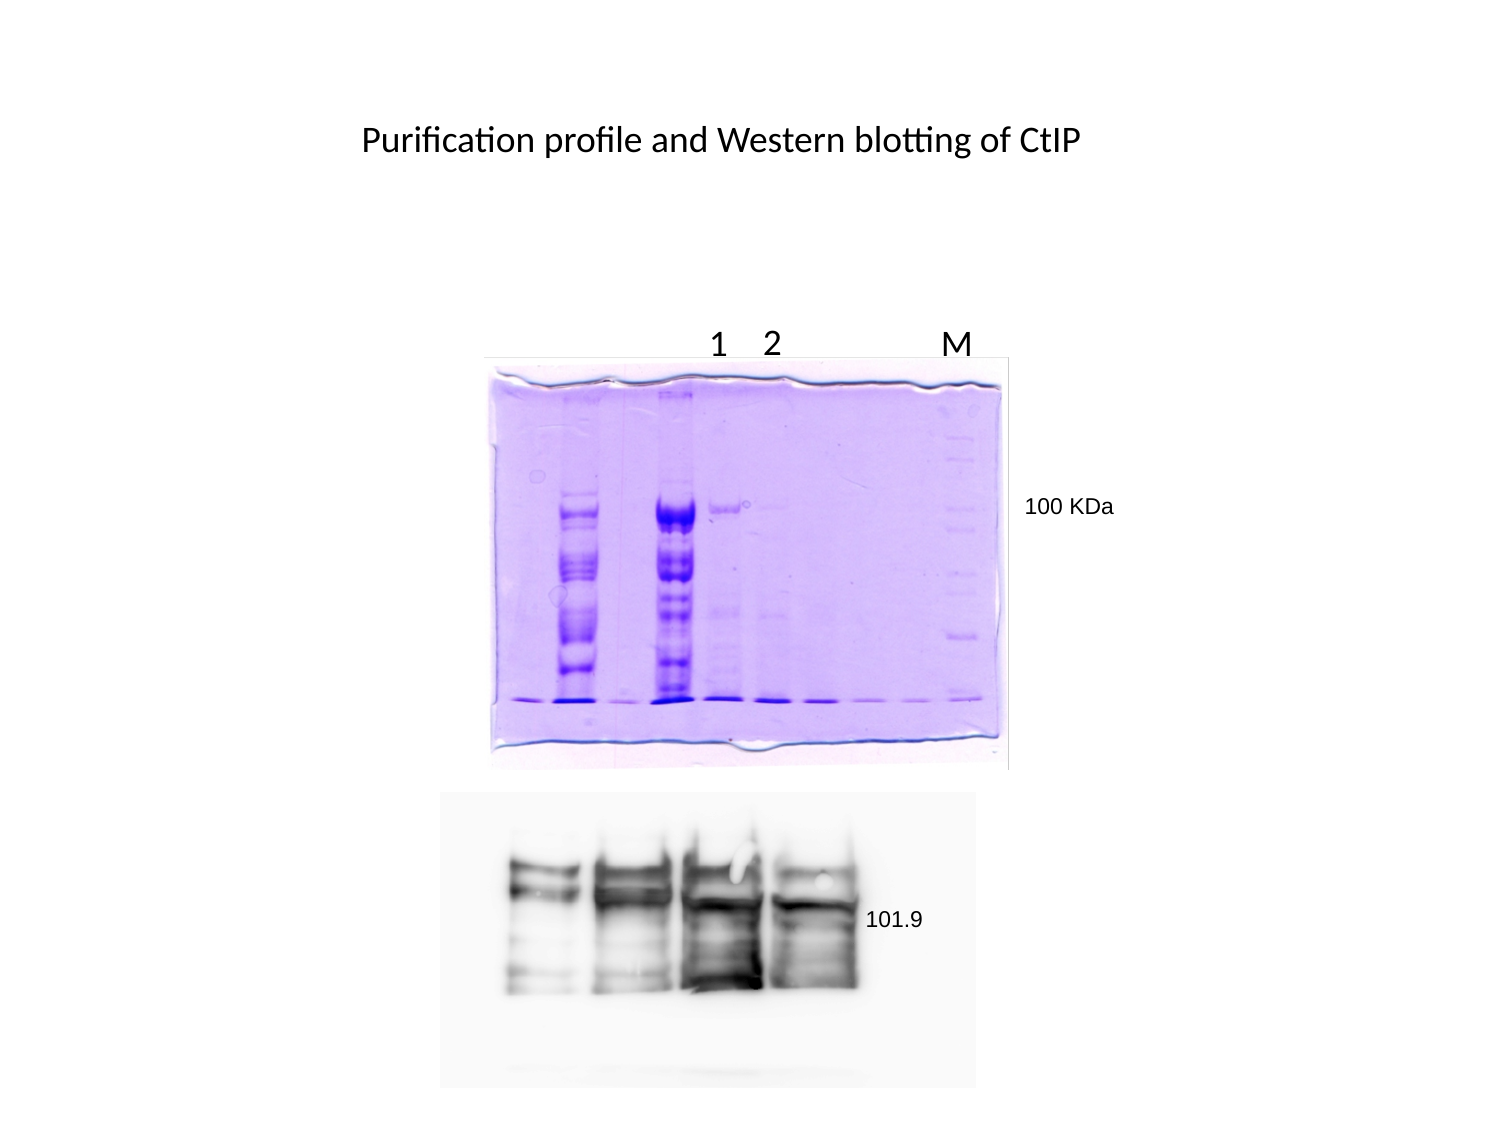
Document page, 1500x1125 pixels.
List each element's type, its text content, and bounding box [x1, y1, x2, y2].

text_box 1 [694, 311, 748, 355]
text_box 2 [748, 310, 811, 355]
text_box 100 KDa [1017, 484, 1142, 527]
picture [483, 355, 1017, 770]
text_box Purification profile and Western blotting of CtIP [346, 107, 1153, 168]
picture [440, 792, 976, 1088]
text_box M [926, 311, 989, 355]
